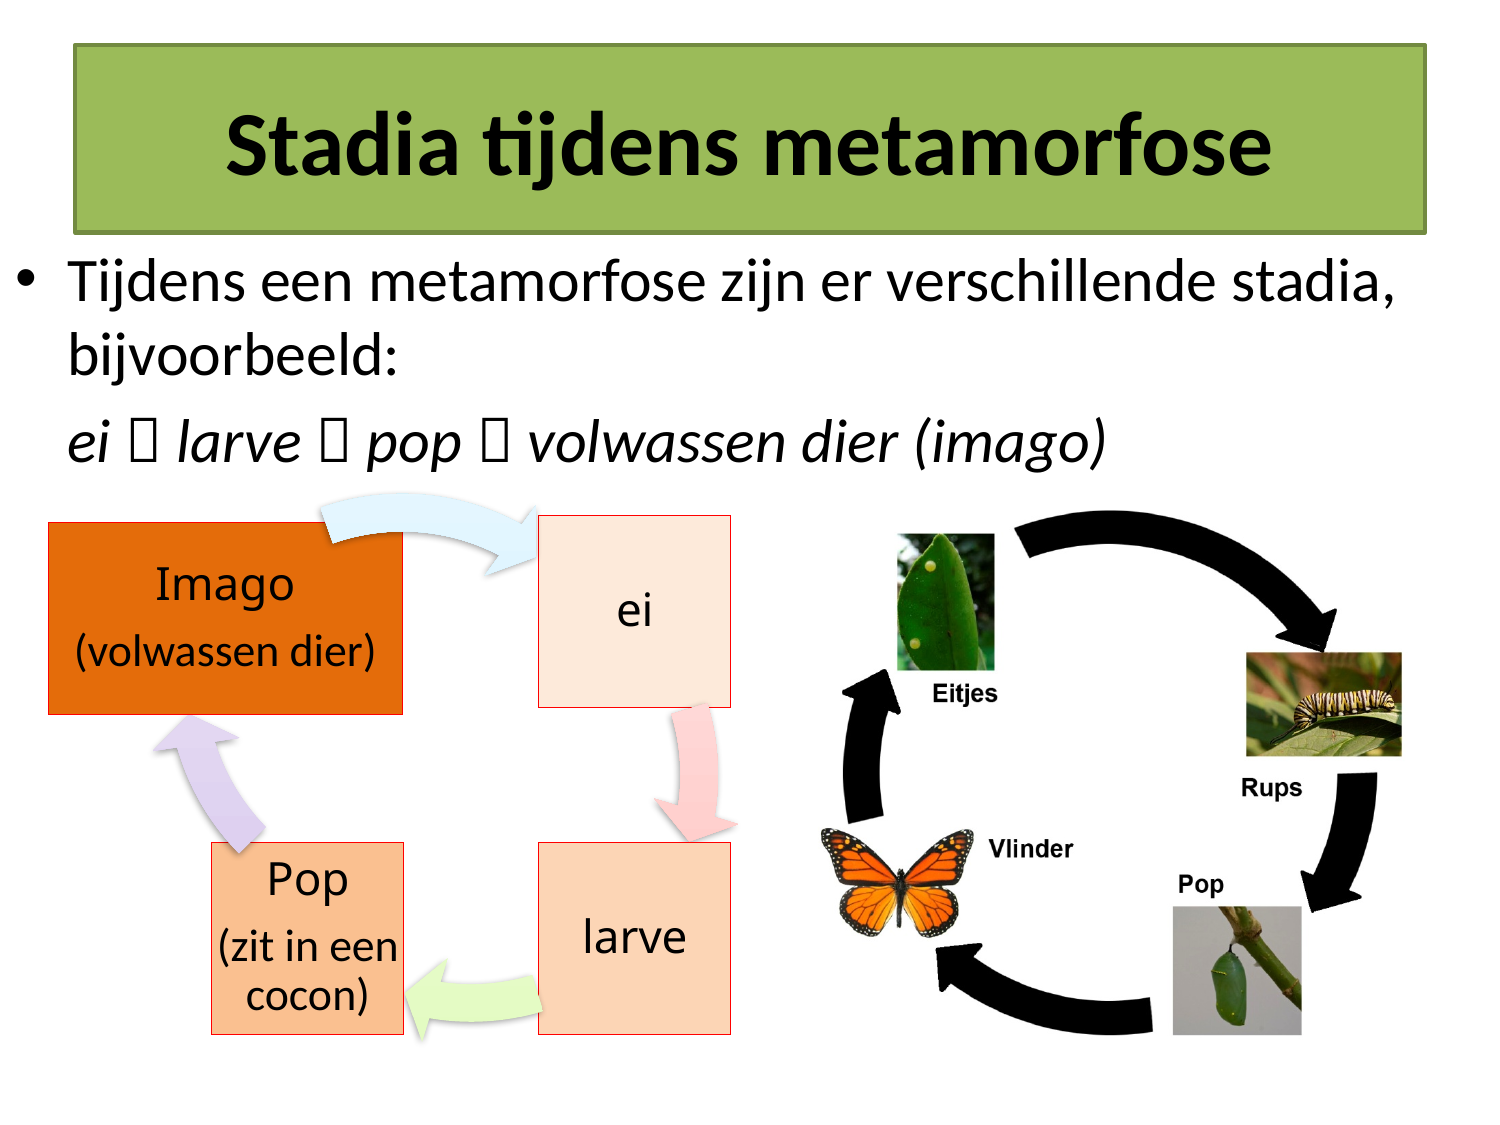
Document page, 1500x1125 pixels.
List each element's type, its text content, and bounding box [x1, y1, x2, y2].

title Stadia tijdens metamorfose [73, 43, 1427, 231]
list Tijdens een metamorfose zijn er verschillende stadia, bijvoorbeeld: ei  larve  pop  volwassen dier (imago) [0, 231, 1500, 485]
picture [785, 491, 1442, 1071]
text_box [29, 503, 845, 1048]
